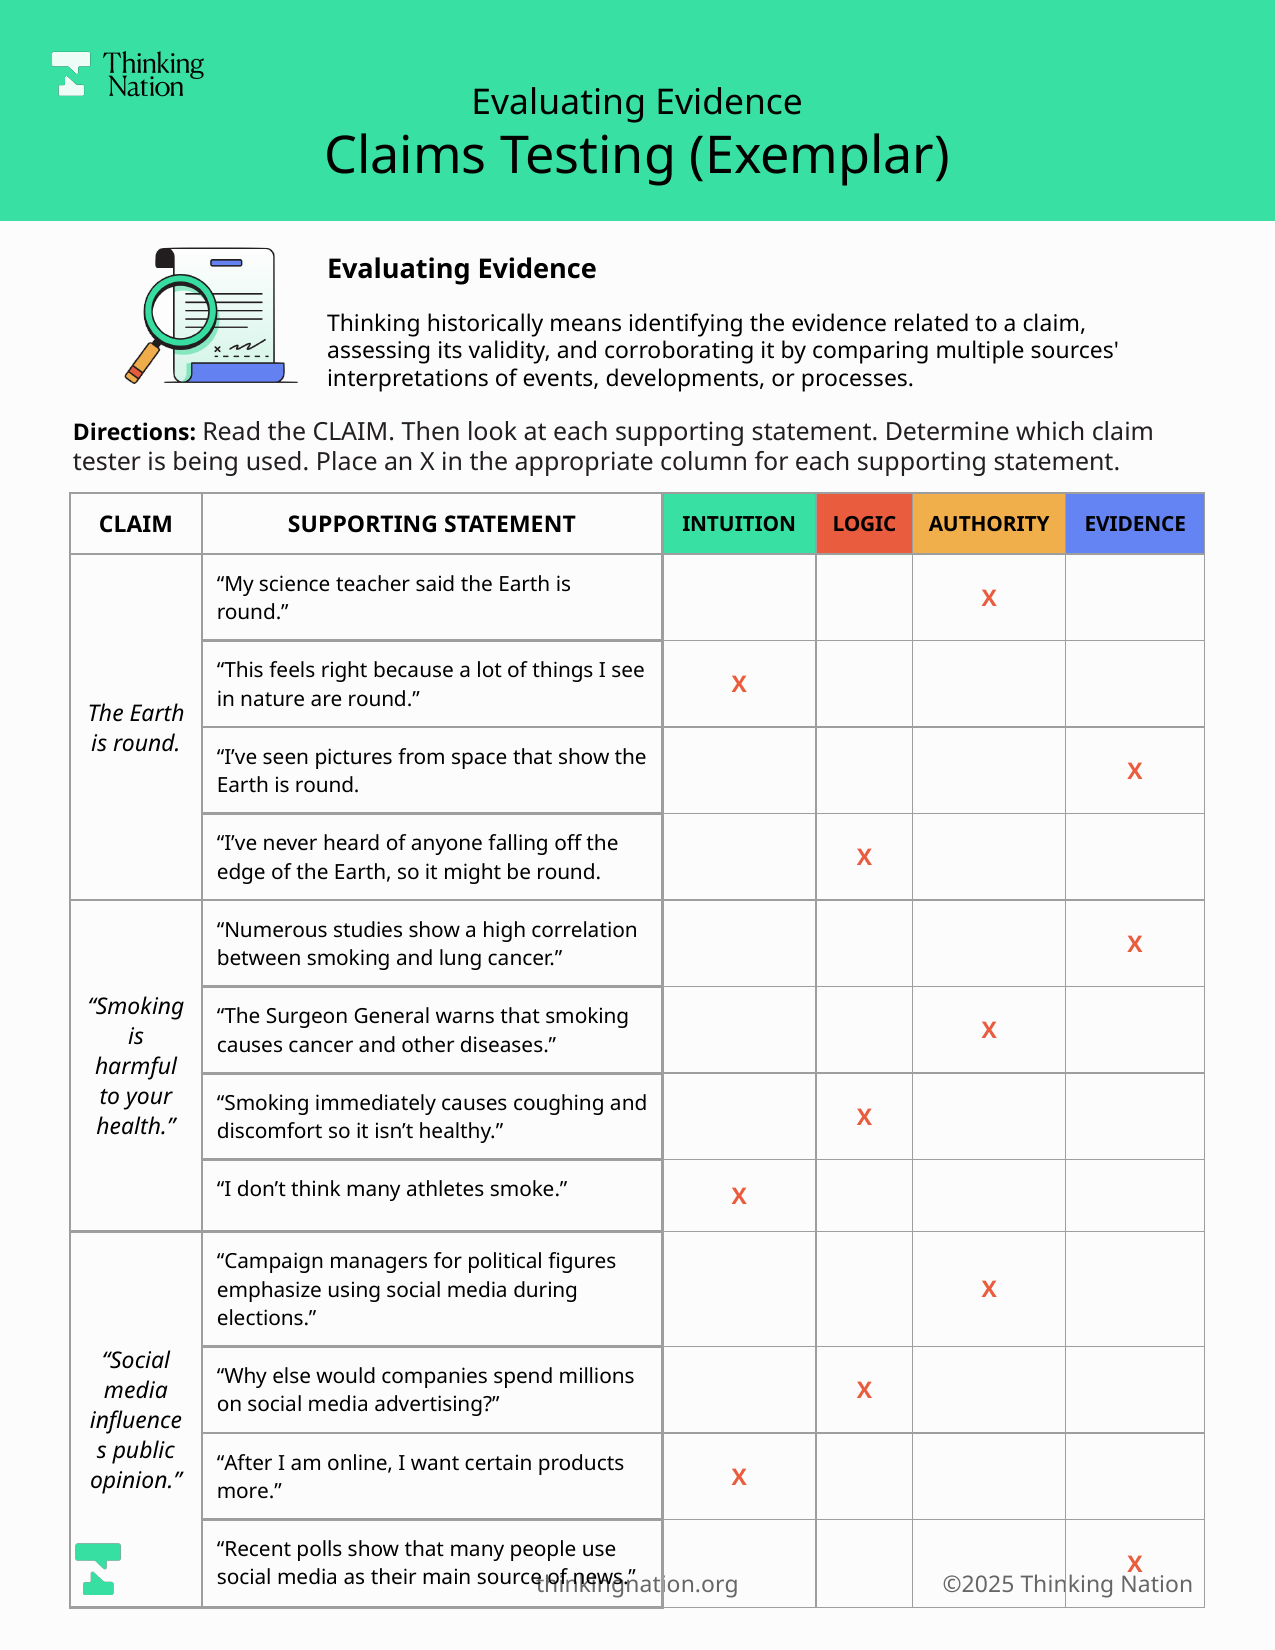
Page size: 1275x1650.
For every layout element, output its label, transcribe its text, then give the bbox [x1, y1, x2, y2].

table_cell [817, 555, 912, 640]
text_box Directions: Read the CLAIM. Then look at each supporting statement. Determine which claim tester is being used. Place an X in the appropriate column for each supporting statement. [57, 400, 1218, 491]
table_cell “I’ve seen pictures from space that show the Earth is round. [203, 728, 661, 812]
table_cell [913, 1074, 1065, 1159]
table_cell X [1066, 1520, 1204, 1607]
table_header AUTHORITY [913, 494, 1065, 553]
table_cell [913, 1434, 1065, 1519]
table_cell The Earth is round. [71, 555, 201, 899]
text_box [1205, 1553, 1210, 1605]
table_cell X [817, 1347, 912, 1432]
table_cell [664, 901, 815, 986]
table_cell “My science teacher said the Earth is round.” [203, 555, 661, 639]
table_cell [817, 987, 912, 1072]
table_cell X [913, 987, 1065, 1072]
table_cell [817, 1520, 912, 1607]
table_cell [1066, 641, 1204, 726]
table_cell [913, 901, 1065, 986]
table_cell “Campaign managers for political figures emphasize using social media during elections.” [203, 1233, 661, 1345]
table_cell [1066, 1347, 1204, 1432]
table_header EVIDENCE [1066, 494, 1204, 553]
table_cell [913, 814, 1065, 899]
table_cell [817, 1232, 912, 1346]
table_cell [913, 1520, 1065, 1607]
table_cell X [1066, 728, 1204, 813]
table_cell [664, 728, 815, 813]
table_cell “I don’t think many athletes smoke.” [203, 1161, 661, 1230]
picture [62, 1533, 134, 1605]
table_cell [1066, 555, 1204, 640]
table_cell “Why else would companies spend millions on social media advertising?” [203, 1348, 661, 1432]
table_cell [817, 1160, 912, 1231]
table_cell “Recent polls show that many people use social media as their main source of news.” [203, 1521, 661, 1606]
table_cell X [817, 814, 912, 899]
table_cell [1066, 1434, 1204, 1519]
table_header CLAIM [71, 494, 201, 553]
picture [35, 37, 210, 110]
table_header SUPPORTING STATEMENT [203, 494, 661, 553]
table_cell [664, 814, 815, 899]
text_box Evaluating Evidence Claims Testing (Exemplar) [0, 0, 1275, 221]
table_cell [664, 1074, 815, 1159]
table_cell [1066, 814, 1204, 899]
table_cell “Social media influences public opinion.” [71, 1233, 201, 1606]
table_cell [817, 901, 912, 986]
table_cell [913, 1160, 1065, 1231]
table_cell [1066, 1232, 1204, 1346]
table_cell [913, 641, 1065, 726]
table_cell X [913, 1232, 1065, 1346]
table_cell [817, 728, 912, 813]
table_cell X [1066, 901, 1204, 986]
table_cell [664, 1232, 815, 1346]
table_cell “This feels right because a lot of things I see in nature are round.” [203, 642, 661, 726]
table_cell [664, 987, 815, 1072]
table_header INTUITION [664, 494, 815, 553]
table_cell “Numerous studies show a high correlation between smoking and lung cancer.” [203, 901, 661, 985]
table_cell [817, 1434, 912, 1519]
table_cell “I’ve never heard of anyone falling off the edge of the Earth, so it might be round. [203, 815, 661, 899]
table_cell [1066, 987, 1204, 1072]
table_cell [664, 1520, 815, 1607]
table_cell [817, 641, 912, 726]
table_cell [664, 555, 815, 640]
table_cell [913, 728, 1065, 813]
table_header LOGIC [817, 494, 912, 553]
table_cell [913, 1347, 1065, 1432]
table_cell X [913, 555, 1065, 640]
table_cell [1066, 1074, 1204, 1159]
table_cell “The Surgeon General warns that smoking causes cancer and other diseases.” [203, 988, 661, 1072]
table_cell “Smoking is harmful to your health.” [71, 901, 201, 1230]
picture [113, 218, 309, 413]
table_cell X [664, 1434, 815, 1519]
table_cell X [664, 641, 815, 726]
table_cell [1066, 1160, 1204, 1231]
table_cell X [664, 1160, 815, 1231]
table_cell [664, 1347, 815, 1432]
table_cell X [817, 1074, 912, 1159]
table_cell “After I am online, I want certain products more.” [203, 1434, 661, 1518]
text_box Evaluating Evidence Thinking historically means identifying the evidence related to a claim, assessing its validity, and corroborating it by comparing multiple sources' interpretations of events, developments, or processes. [313, 232, 1201, 400]
table_cell “Smoking immediately causes coughing and discomfort so it isn’t healthy.” [203, 1075, 661, 1158]
